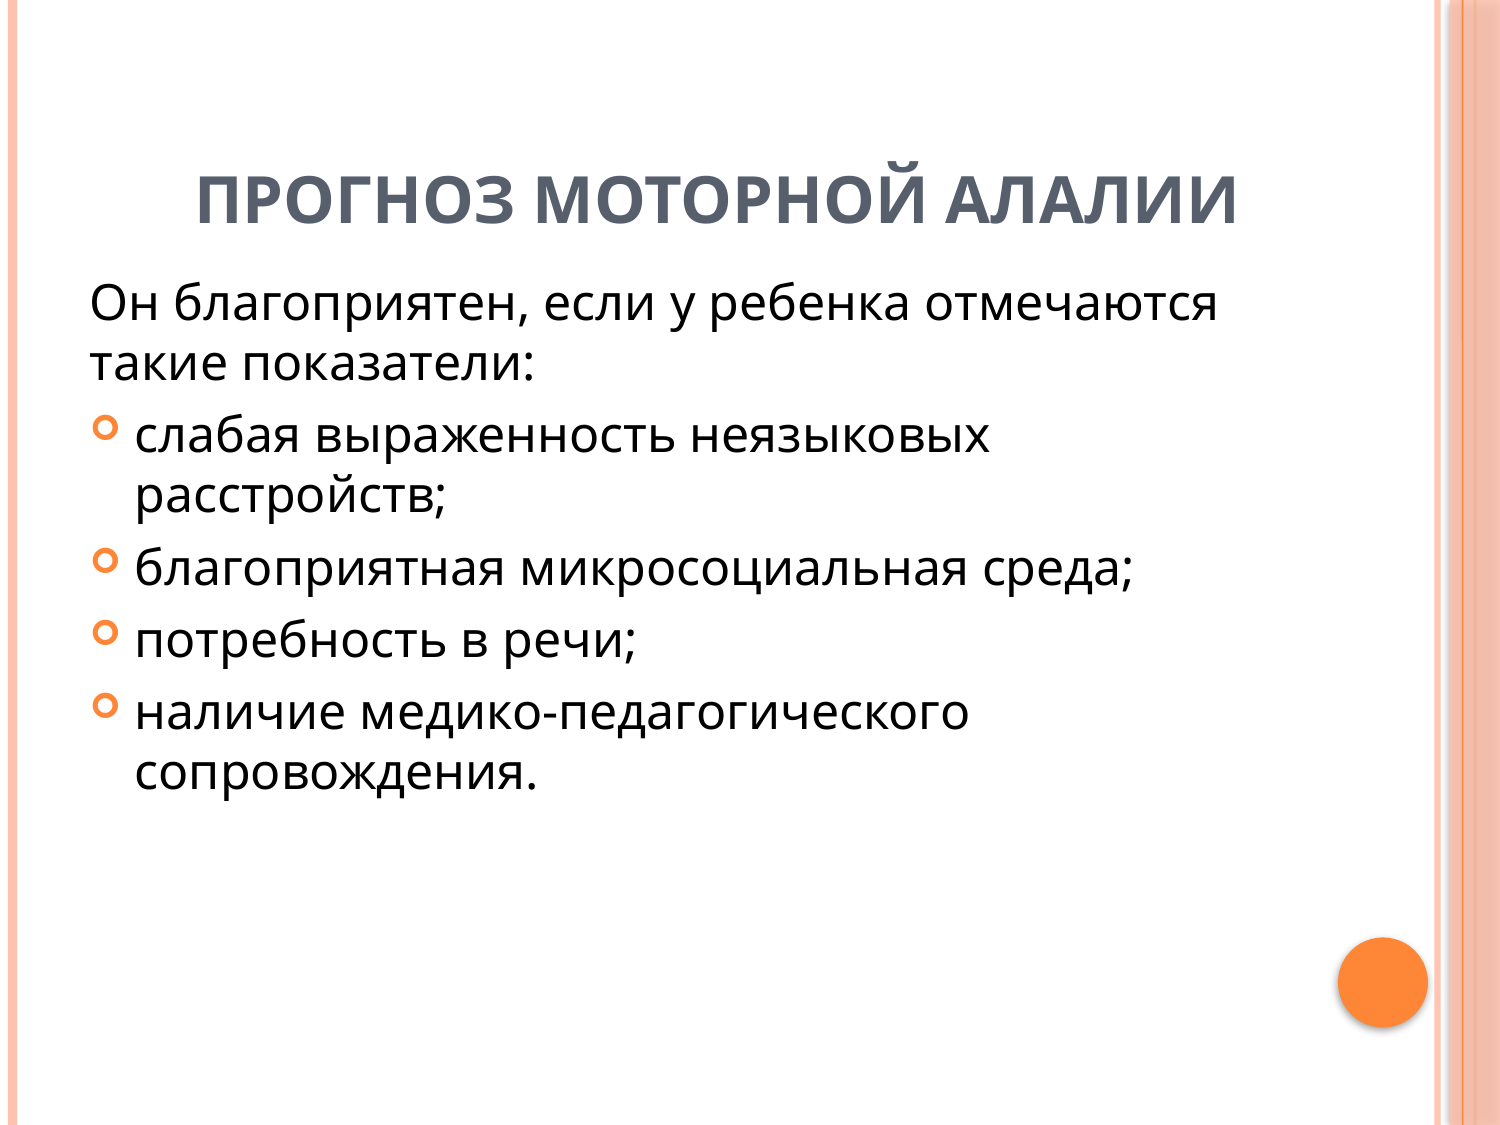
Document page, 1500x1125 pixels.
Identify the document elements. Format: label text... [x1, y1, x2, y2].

title Прогноз моторной алалии [179, 90, 1323, 244]
list Он благоприятен, если у ребенка отмечают­ся такие показатели: слабая выраженность неязыковых расстройств; благоприятная микросоциальная среда; потребность в речи; наличие медико-педагогического сопровождения. [75, 262, 1300, 1062]
